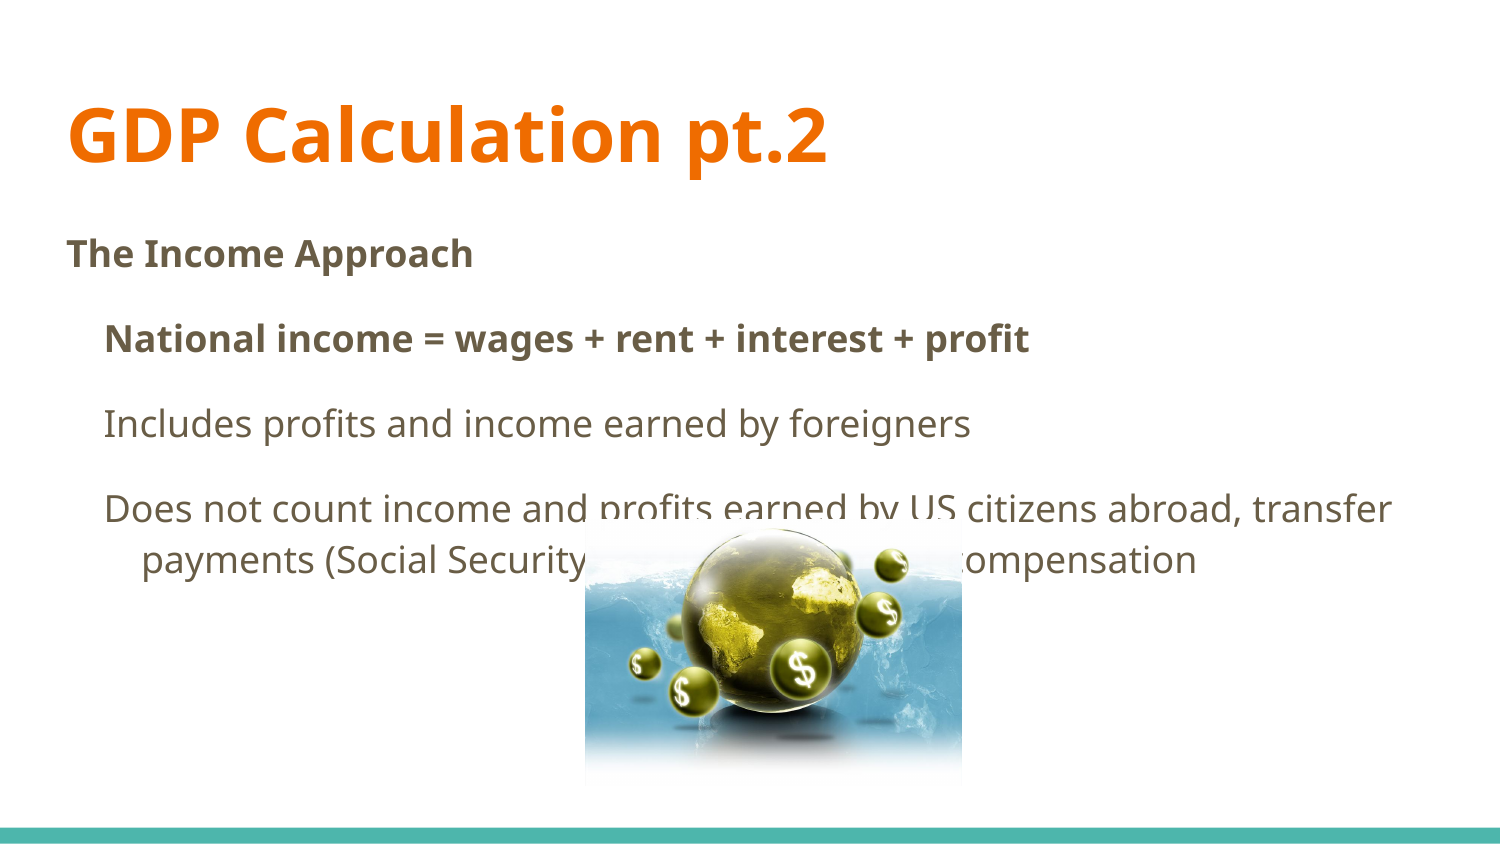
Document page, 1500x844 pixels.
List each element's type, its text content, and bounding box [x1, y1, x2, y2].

title GDP Calculation pt.2 [51, 72, 1449, 189]
list The Income Approach National income = wages + rent + interest + profit Includes profits and income earned by foreigners Does not count income and profits earned by US citizens abroad, transfer payments (Social Security), or unemployment compensation [51, 207, 1449, 750]
picture [585, 519, 962, 786]
